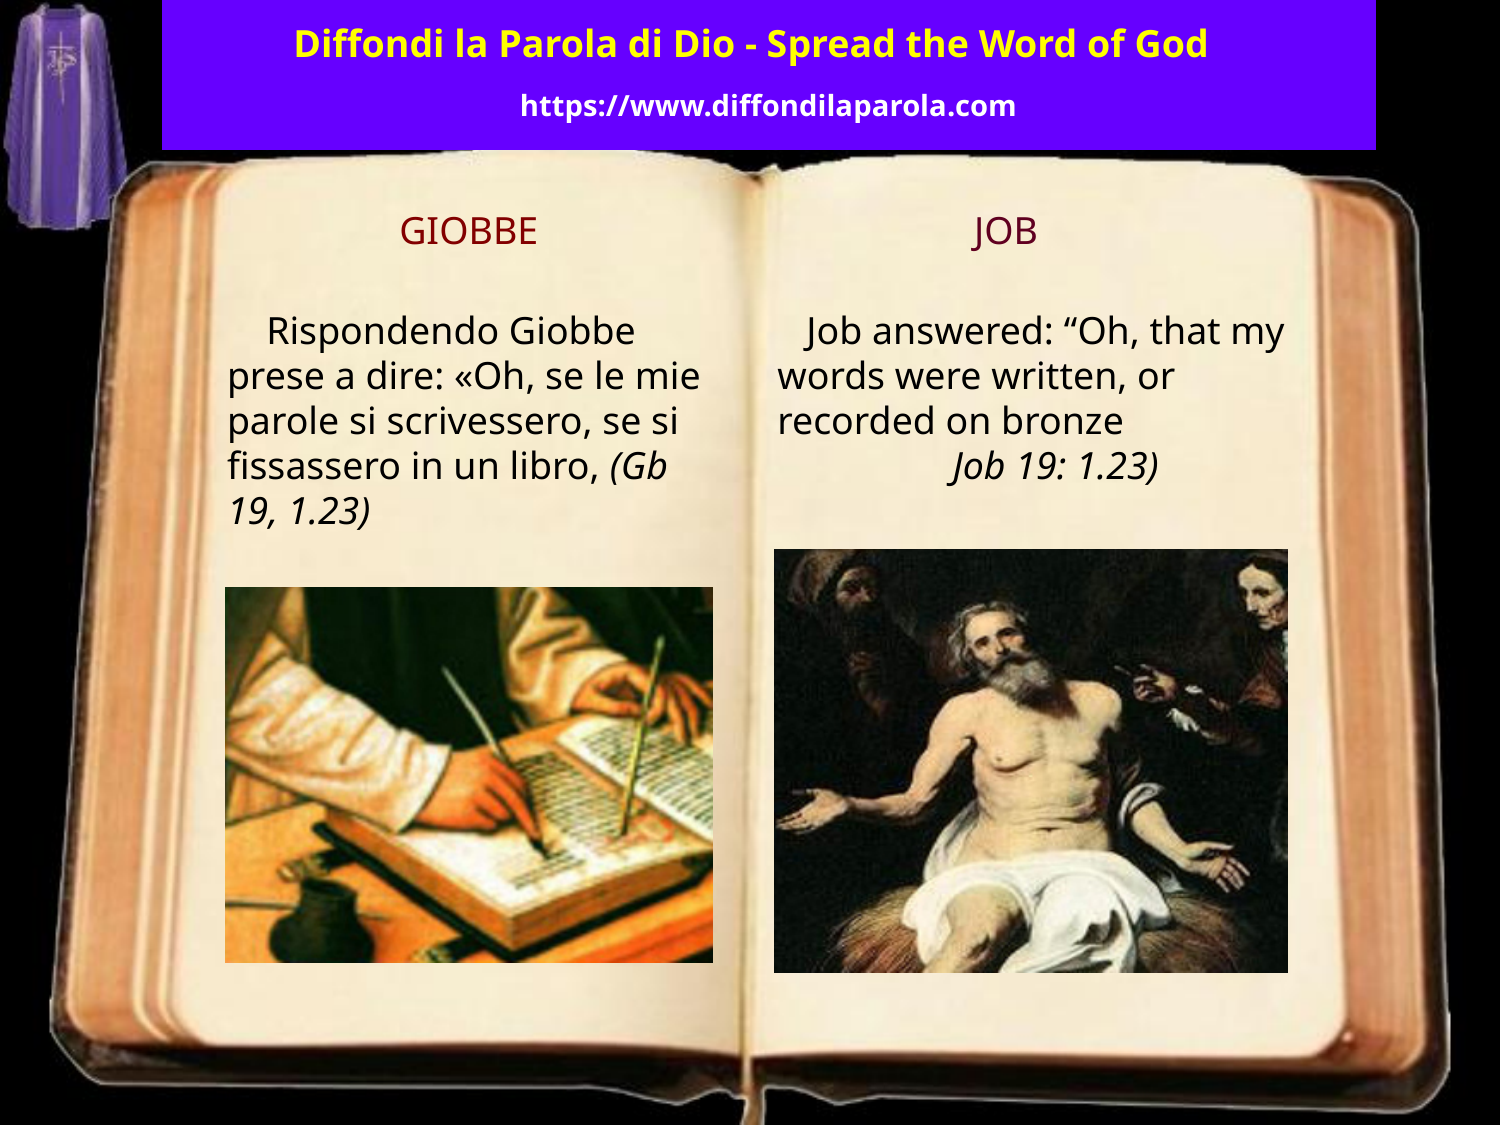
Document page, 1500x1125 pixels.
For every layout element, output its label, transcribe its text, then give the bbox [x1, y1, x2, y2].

text_box Diffondi la Parola di Dio - Spread the Word of God https://www.diffondilaparola.com [162, 0, 1375, 150]
text_box Job answered: “Oh, that my words were written, or recorded on bronze Job 19: 1.23) [762, 299, 1300, 495]
text_box Rispondendo Giobbe prese a dire: «Oh, se le mie parole si scrivessero, se si fissassero in un libro, (Gb 19, 1.23) [212, 299, 738, 540]
text_box JOB [749, 199, 1263, 260]
text_box GIOBBE [187, 199, 749, 260]
picture [0, 0, 1500, 1125]
